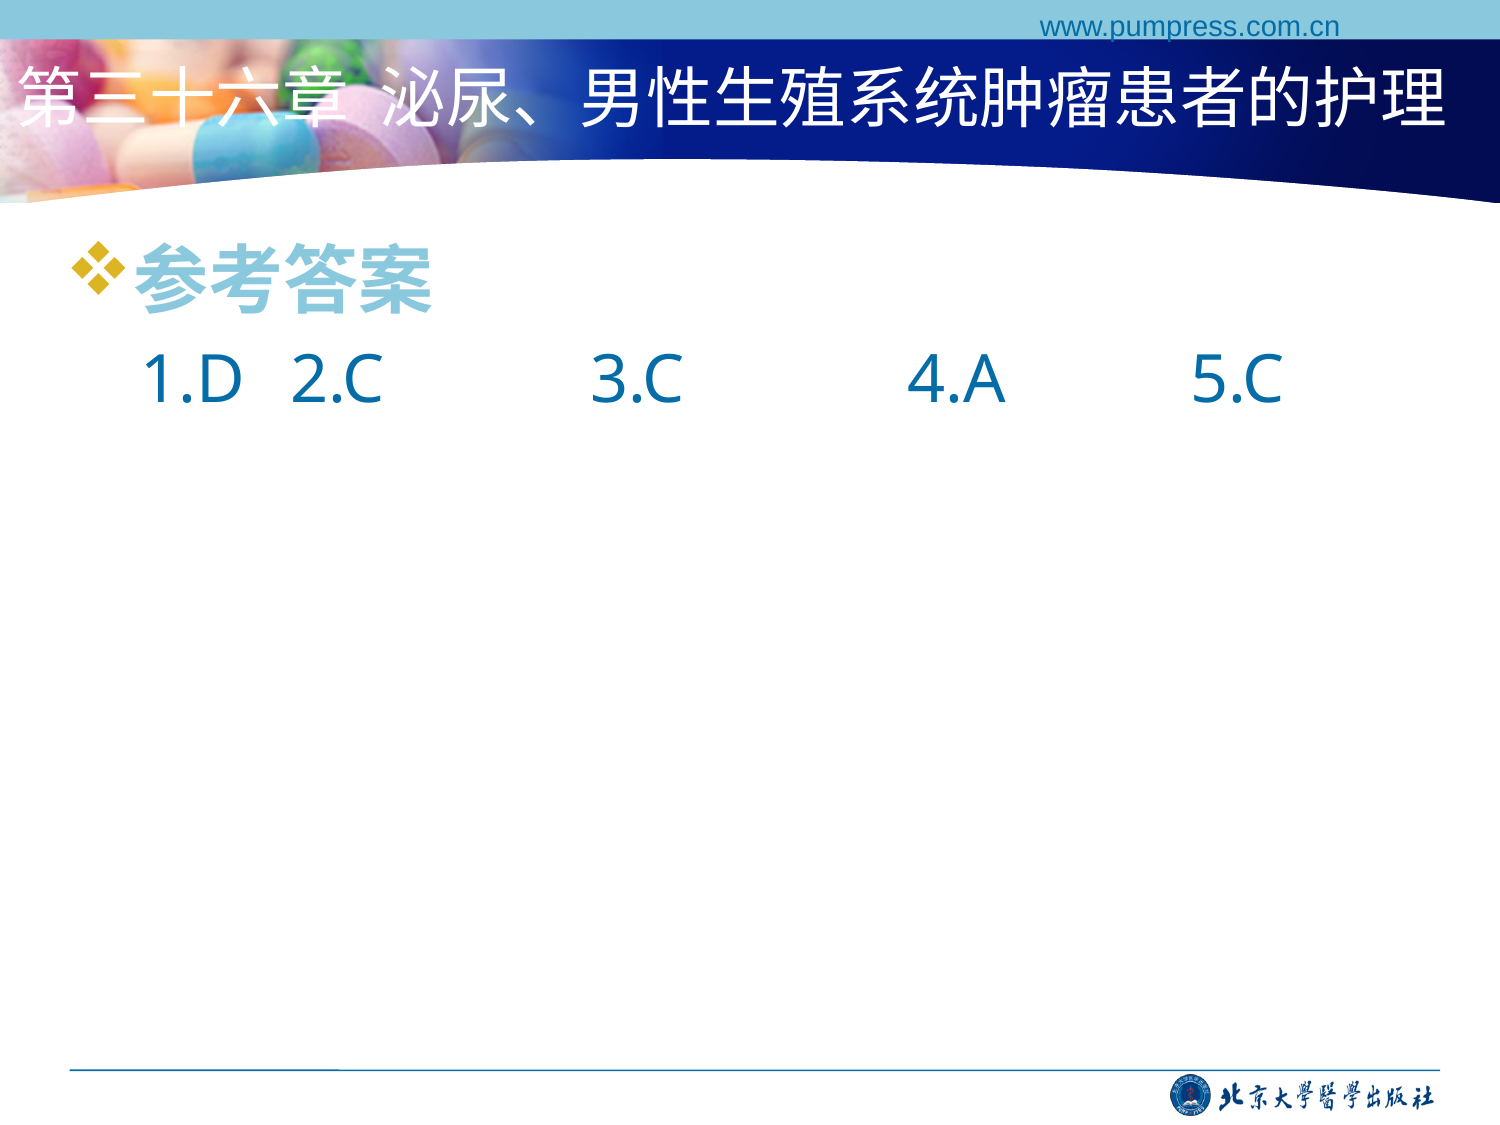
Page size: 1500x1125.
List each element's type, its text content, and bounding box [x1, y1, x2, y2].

picture [1170, 1074, 1436, 1118]
list 参考答案 1.D 2.C 3.C 4.A 5.C [49, 224, 1463, 1026]
slide_number www.pumpress.com.cn [1025, 0, 1463, 38]
picture [0, 40, 1500, 203]
title 第三十六章 泌尿、男性生殖系统肿瘤患者的护理 [0, 49, 1463, 143]
